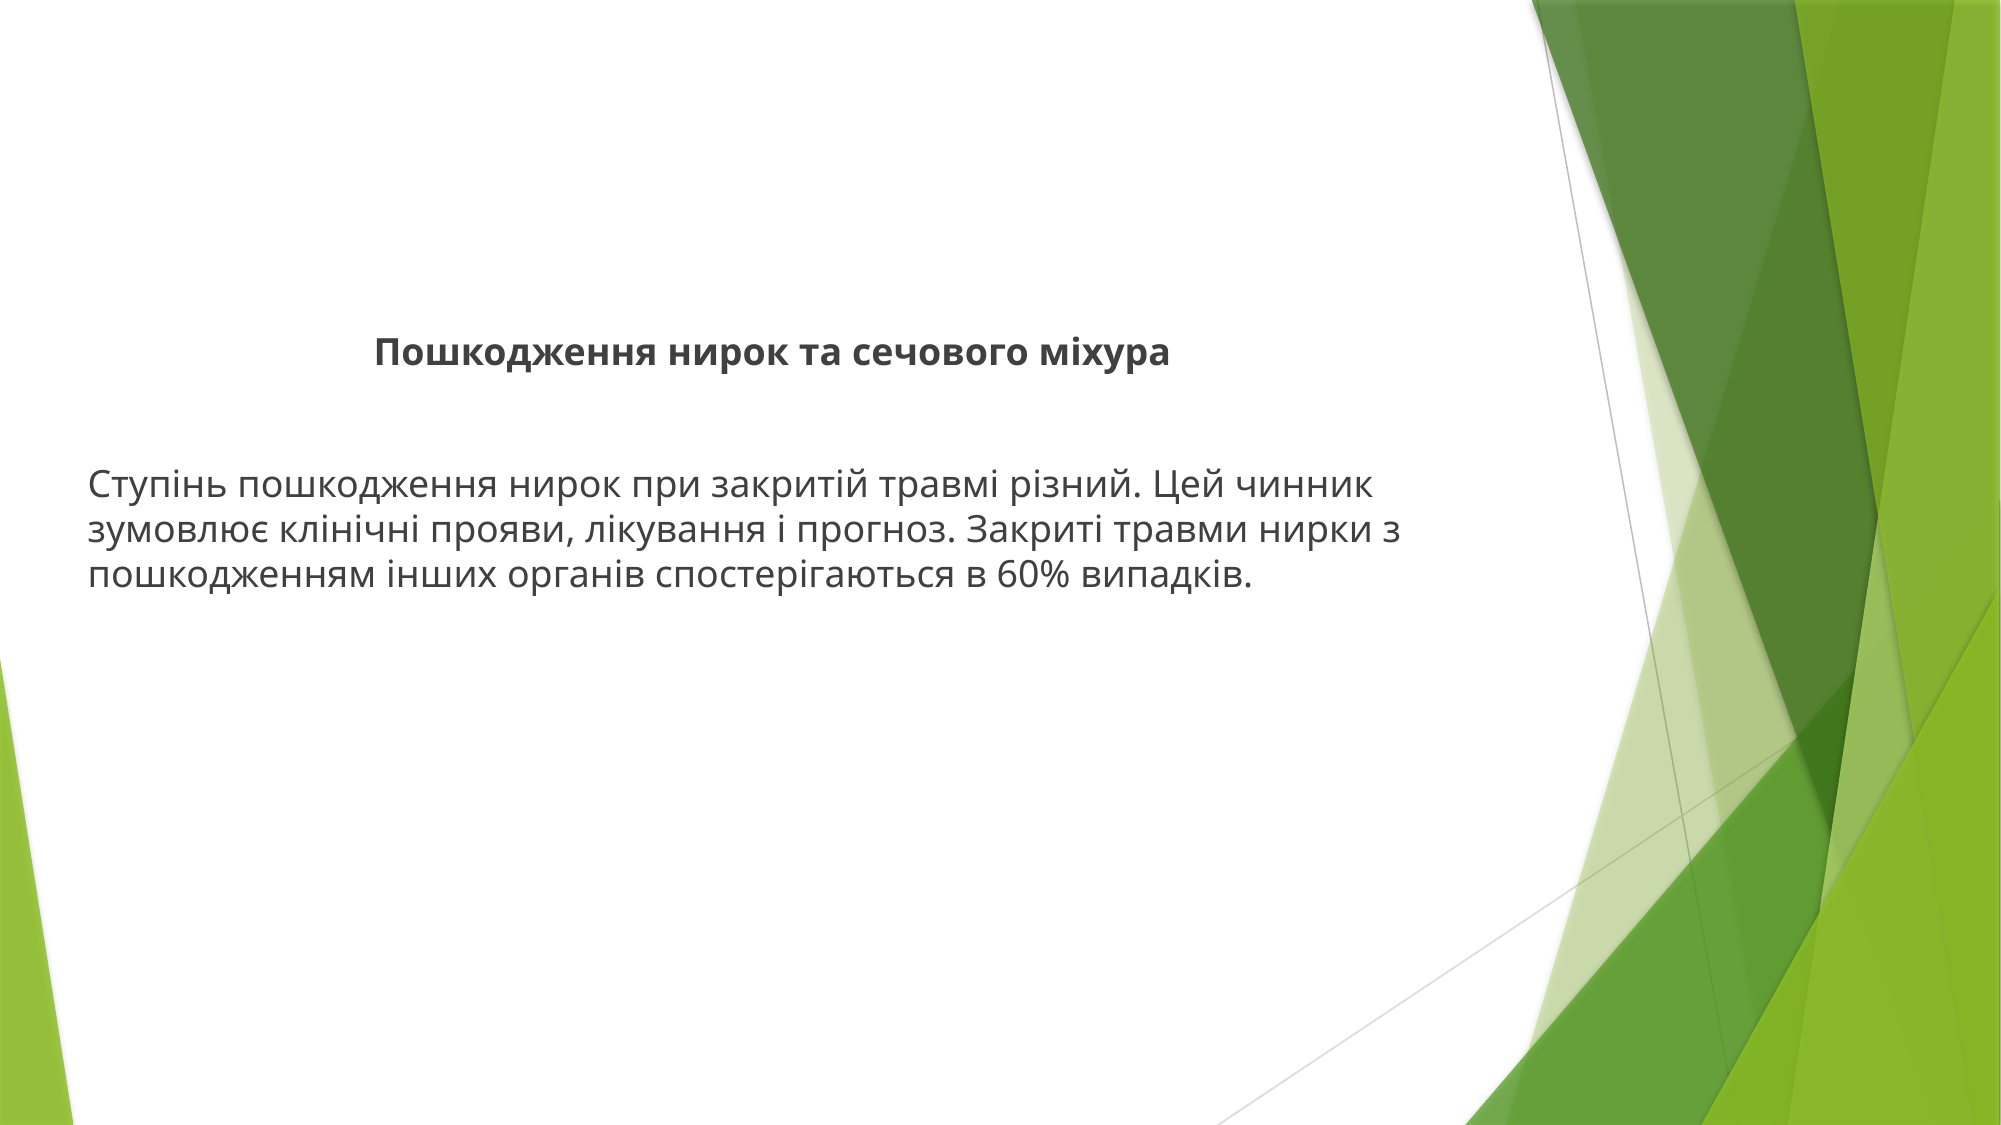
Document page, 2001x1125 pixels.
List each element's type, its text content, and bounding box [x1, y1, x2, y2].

list Пошкодження нирок та сечового мiхура Ступінь пошкодження нирок при закритій травмі різний. Цей чинник зумовлює клінічні прояви, лікування і прогноз. Закриті травми нирки з пошкодженням інших органів спостерігаються в 60% випадків. [72, 188, 1483, 826]
